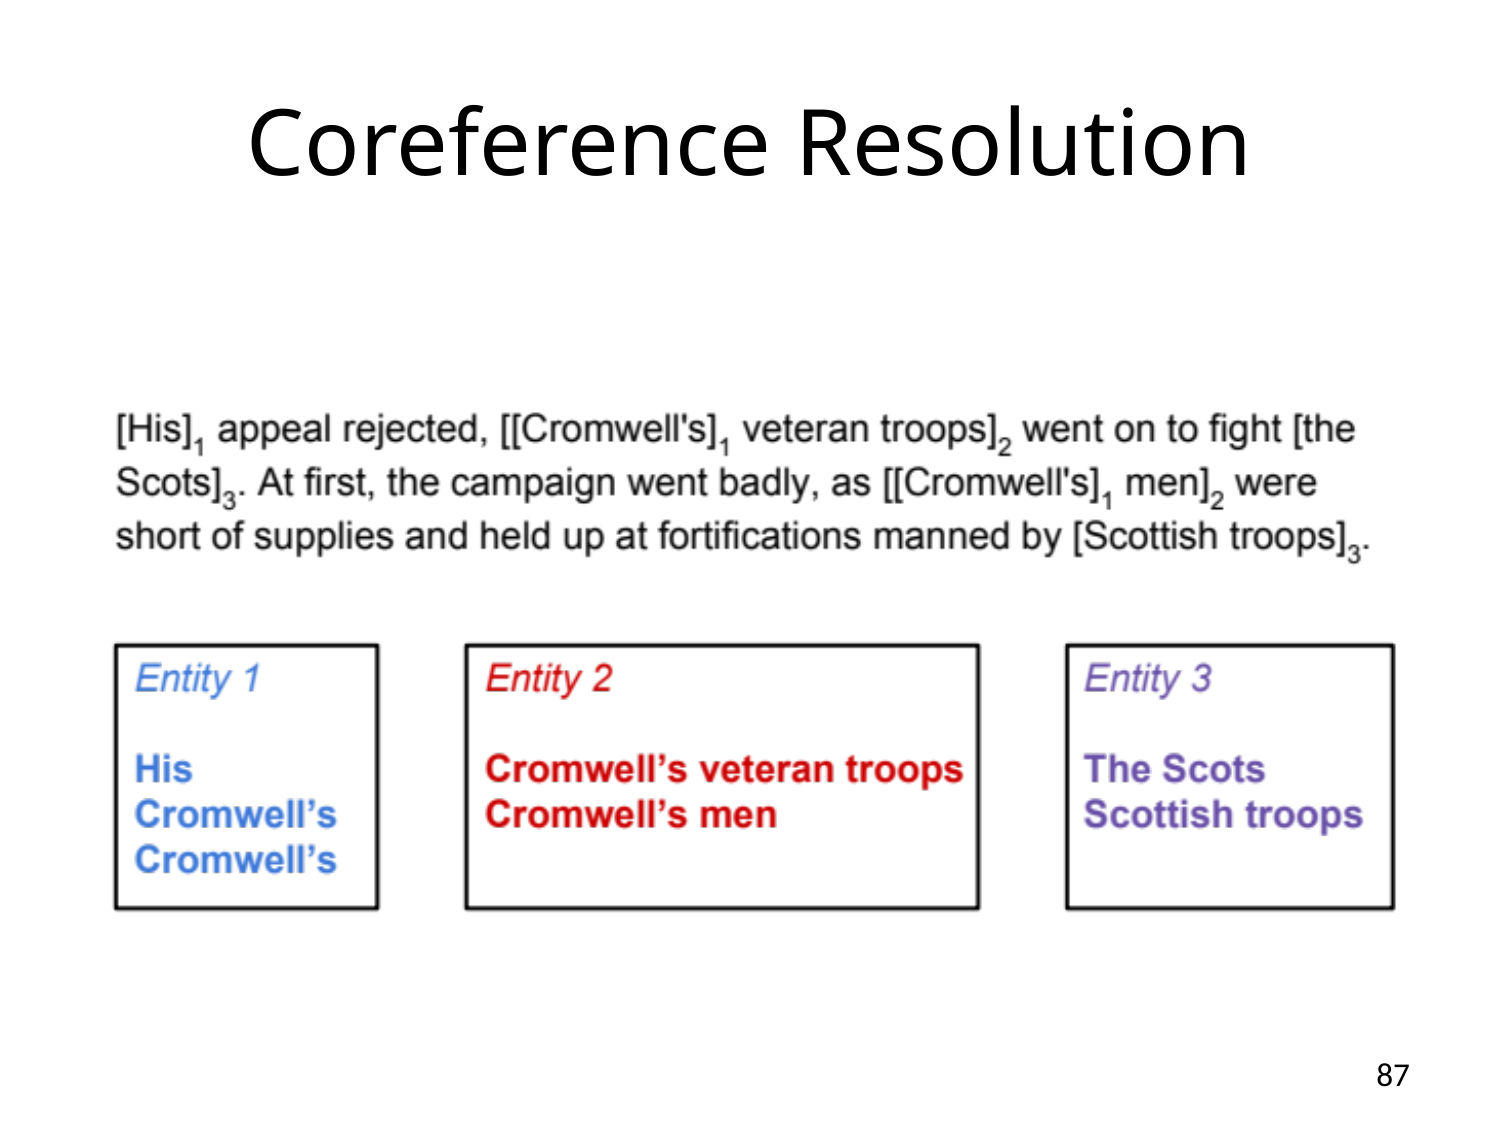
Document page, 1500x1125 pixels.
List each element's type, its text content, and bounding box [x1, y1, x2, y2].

slide_number 87 [1074, 1076, 1425, 1103]
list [0, 233, 1500, 1068]
title Coreference Resolution [75, 45, 1425, 232]
